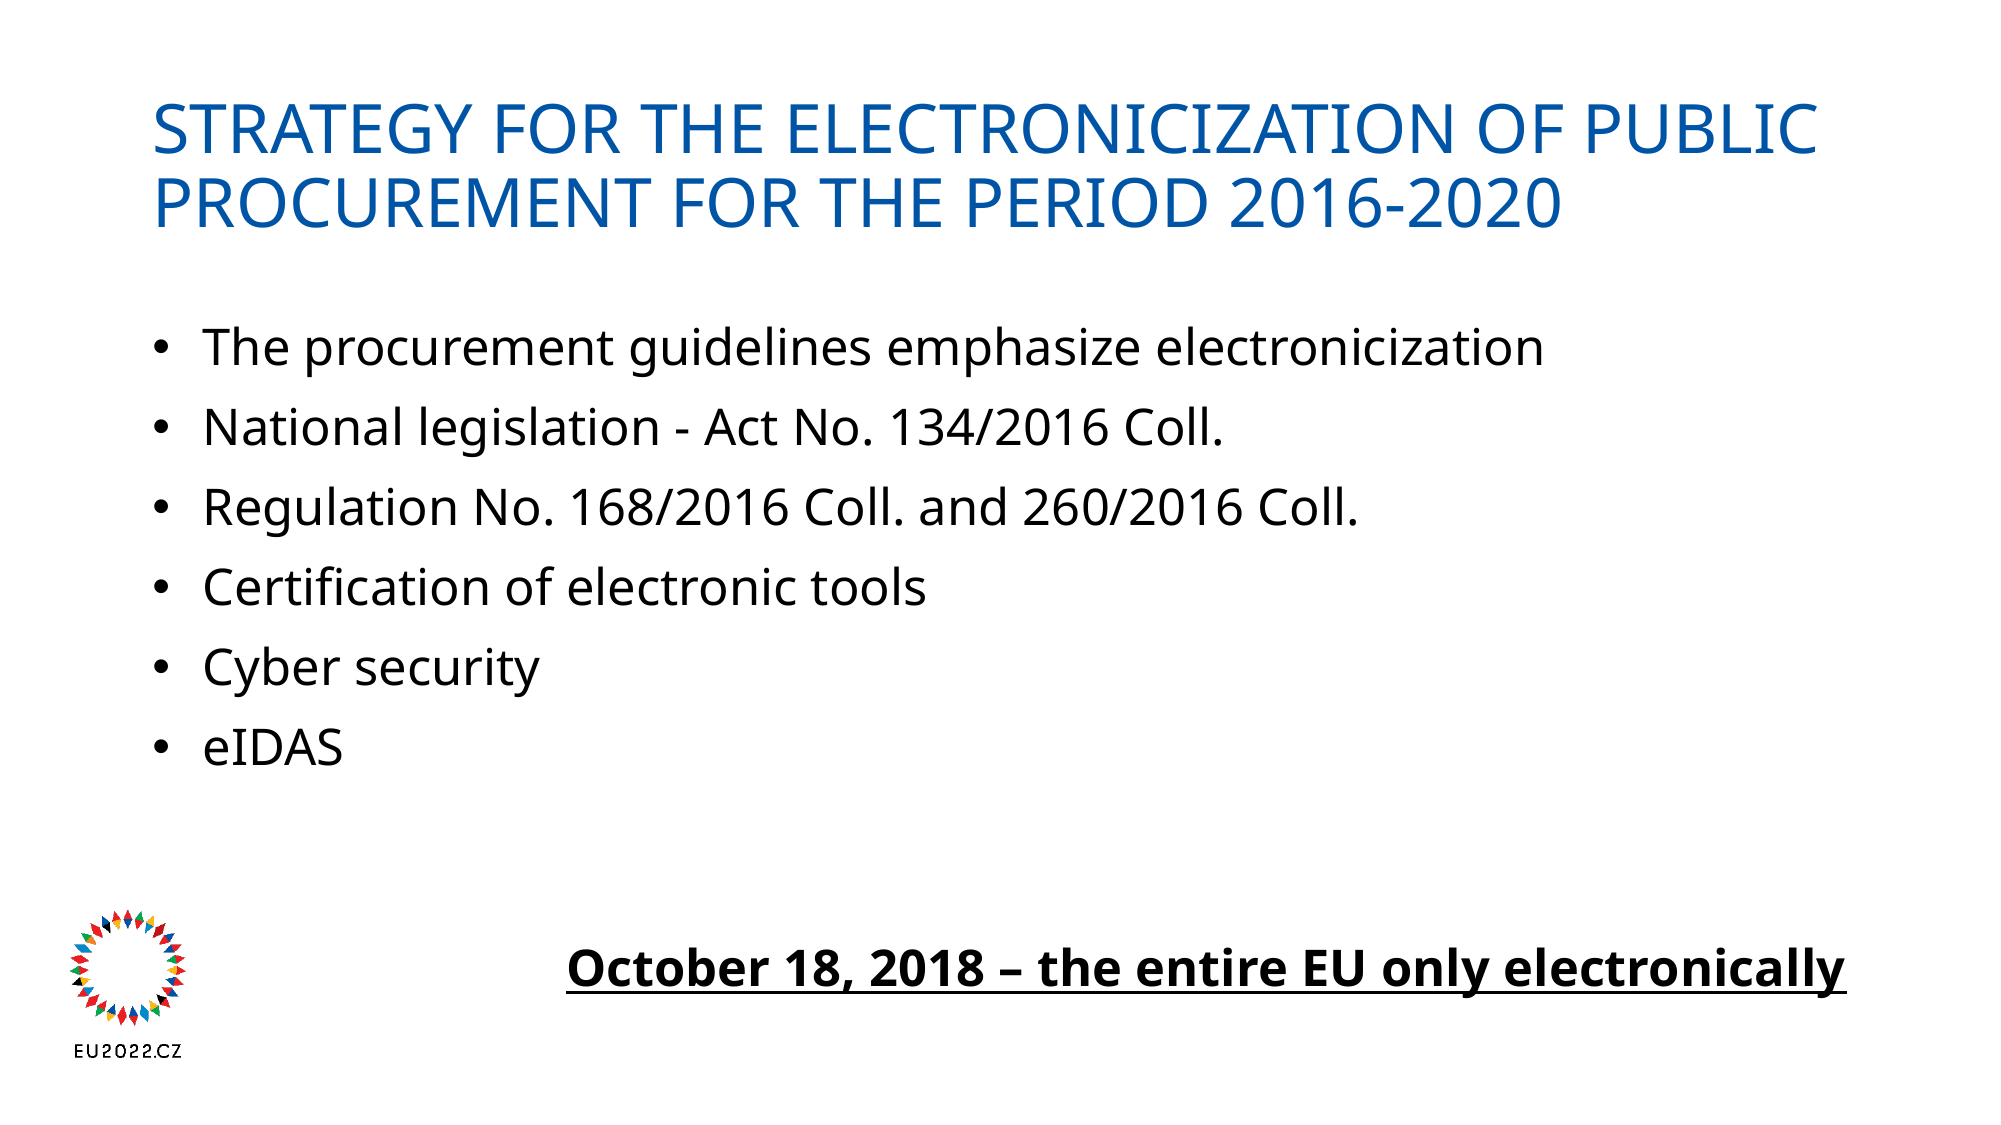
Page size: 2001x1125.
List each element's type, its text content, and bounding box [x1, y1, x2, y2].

picture [69, 909, 186, 1058]
title Strategy for the electronicization of public procurement for the period 2016-2020 [137, 59, 1863, 278]
list The procurement guidelines emphasize electronicization National legislation - Act No. 134/2016 Coll. Regulation No. 168/2016 Coll. and 260/2016 Coll. Certification of electronic tools Cyber security eIDAS October 18, 2018 – the entire EU only electronically [137, 314, 1863, 1014]
